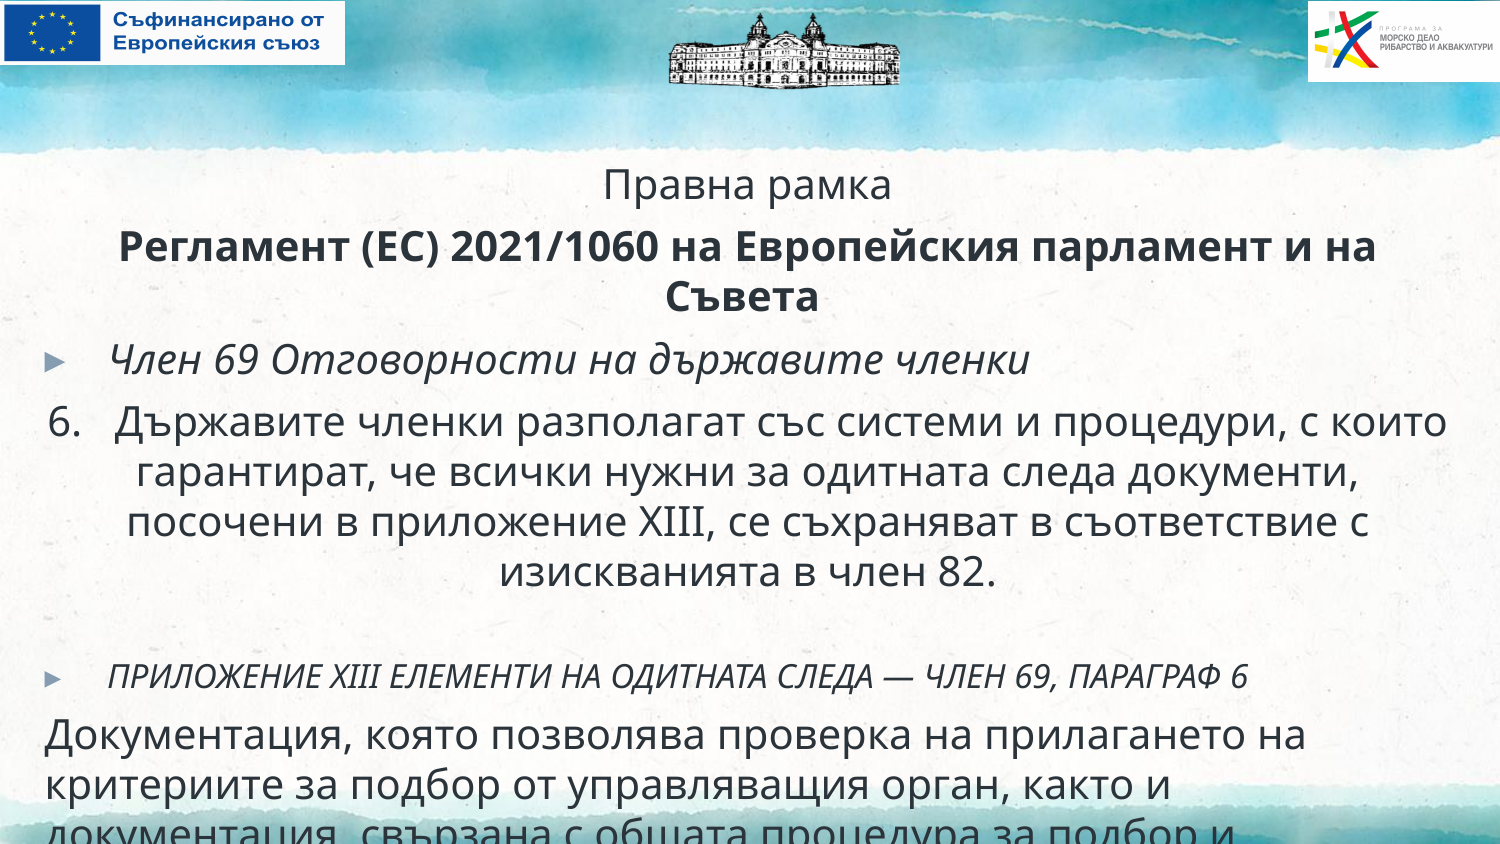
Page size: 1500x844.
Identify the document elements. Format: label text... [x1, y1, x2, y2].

list Правна рамка Регламент (ЕС) 2021/1060 на Европейския парламент и на Съвета Член 69 Отговорности на държавите членки 6. Държавите членки разполагат със системи и процедури, с които гарантират, че всички нужни за одитната следа документи, посочени в приложение XIII, се съхраняват в съответствие с изискванията в член 82. ПРИЛОЖЕНИЕ XIII ЕЛЕМЕНТИ НА ОДИТНАТА СЛЕДА — ЧЛЕН 69, ПАРАГРАФ 6 Документация, която позволява проверка на прилагането на критериите за подбор от управляващия орган, както и документация, свързана с общата процедура за подбор и одобряване на операции; [17, 142, 1466, 798]
picture [0, 0, 1500, 844]
